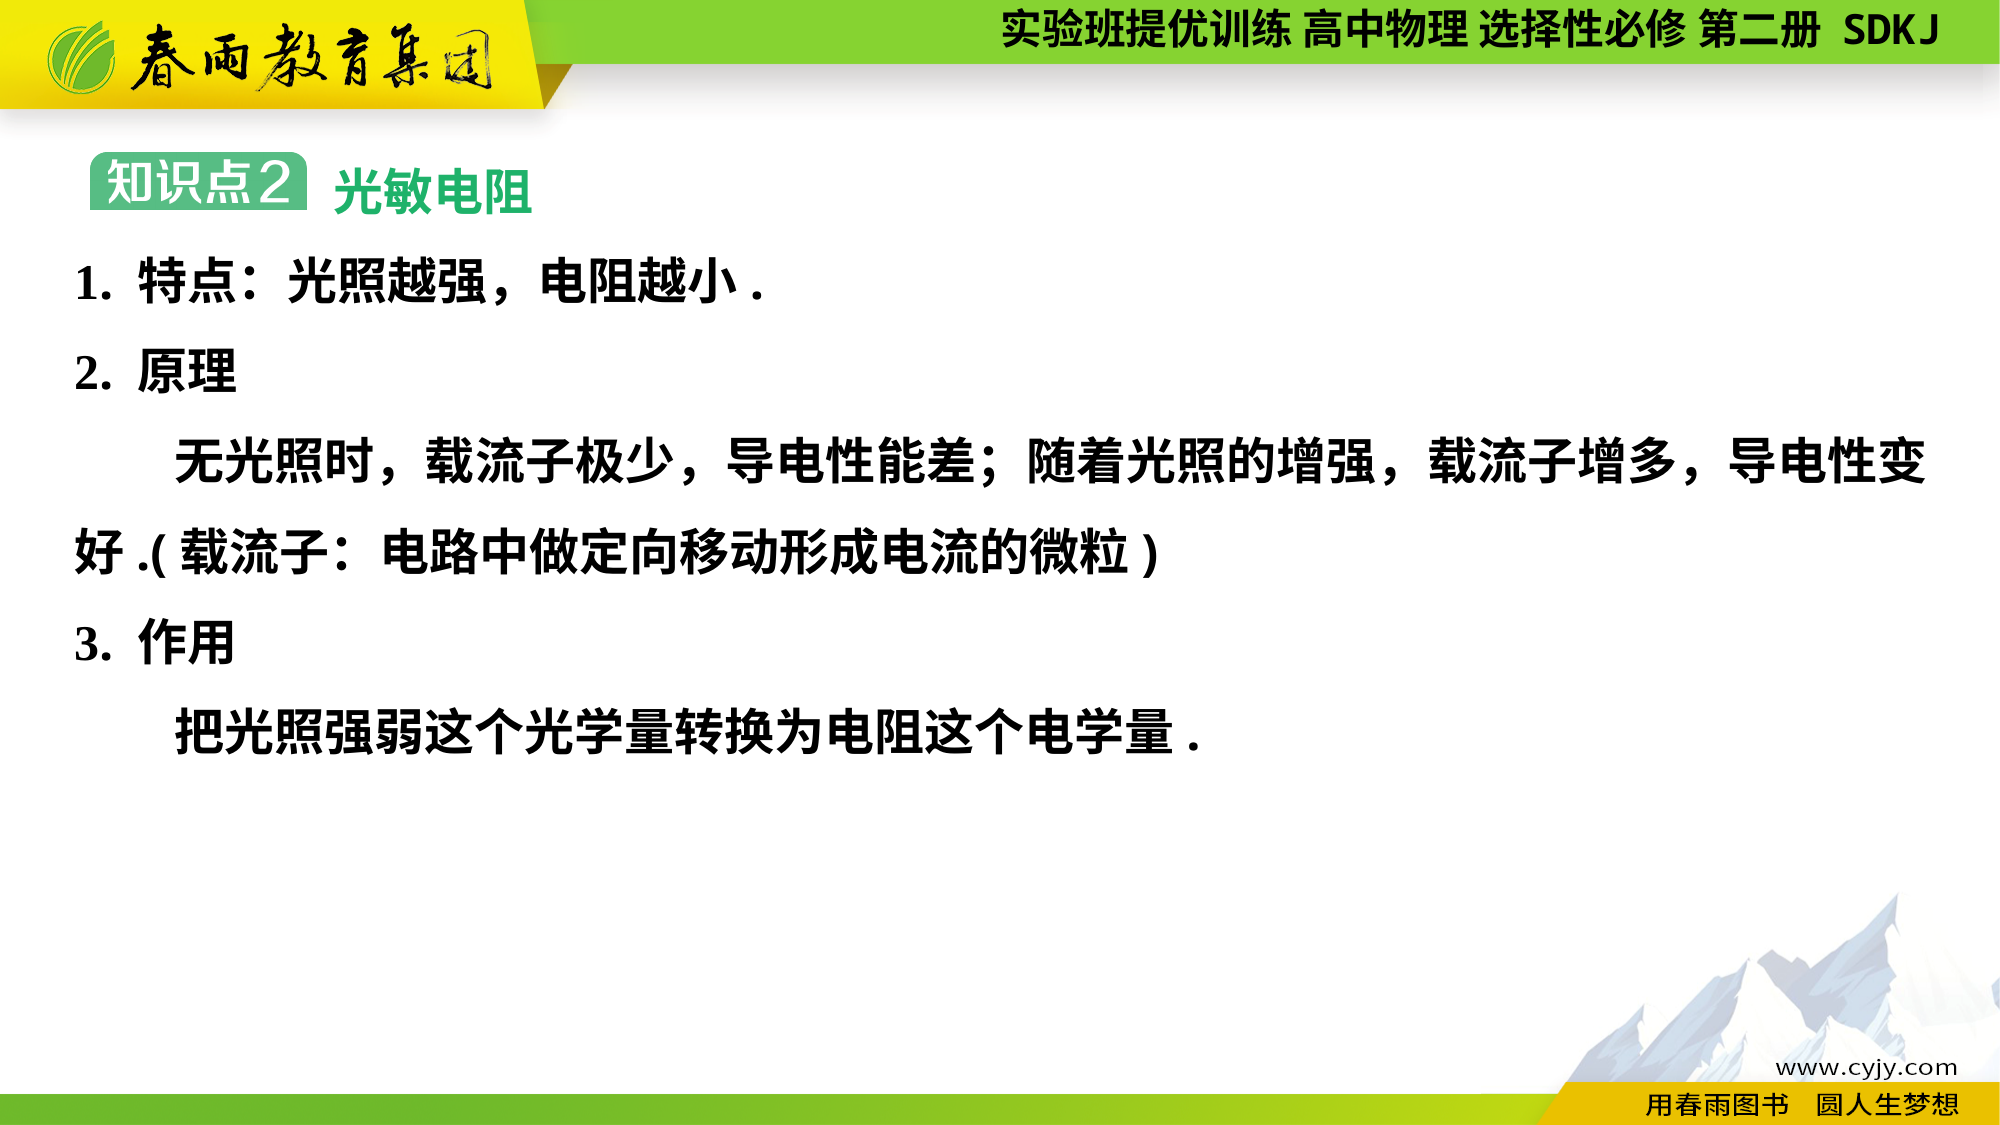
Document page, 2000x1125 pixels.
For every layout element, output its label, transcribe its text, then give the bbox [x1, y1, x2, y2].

list 光敏电阻 1. 特点：光照越强，电阻越小. 2. 原理 无光照时，载流子极少，导电性能差；随着光照的增强，载流子增多，导电性变好.(载流子：电路中做定向移动形成电流的微粒) 3. 作用 把光照强弱这个光学量转换为电阻这个电学量. [59, 122, 1944, 763]
picture [0, 0, 2000, 1125]
